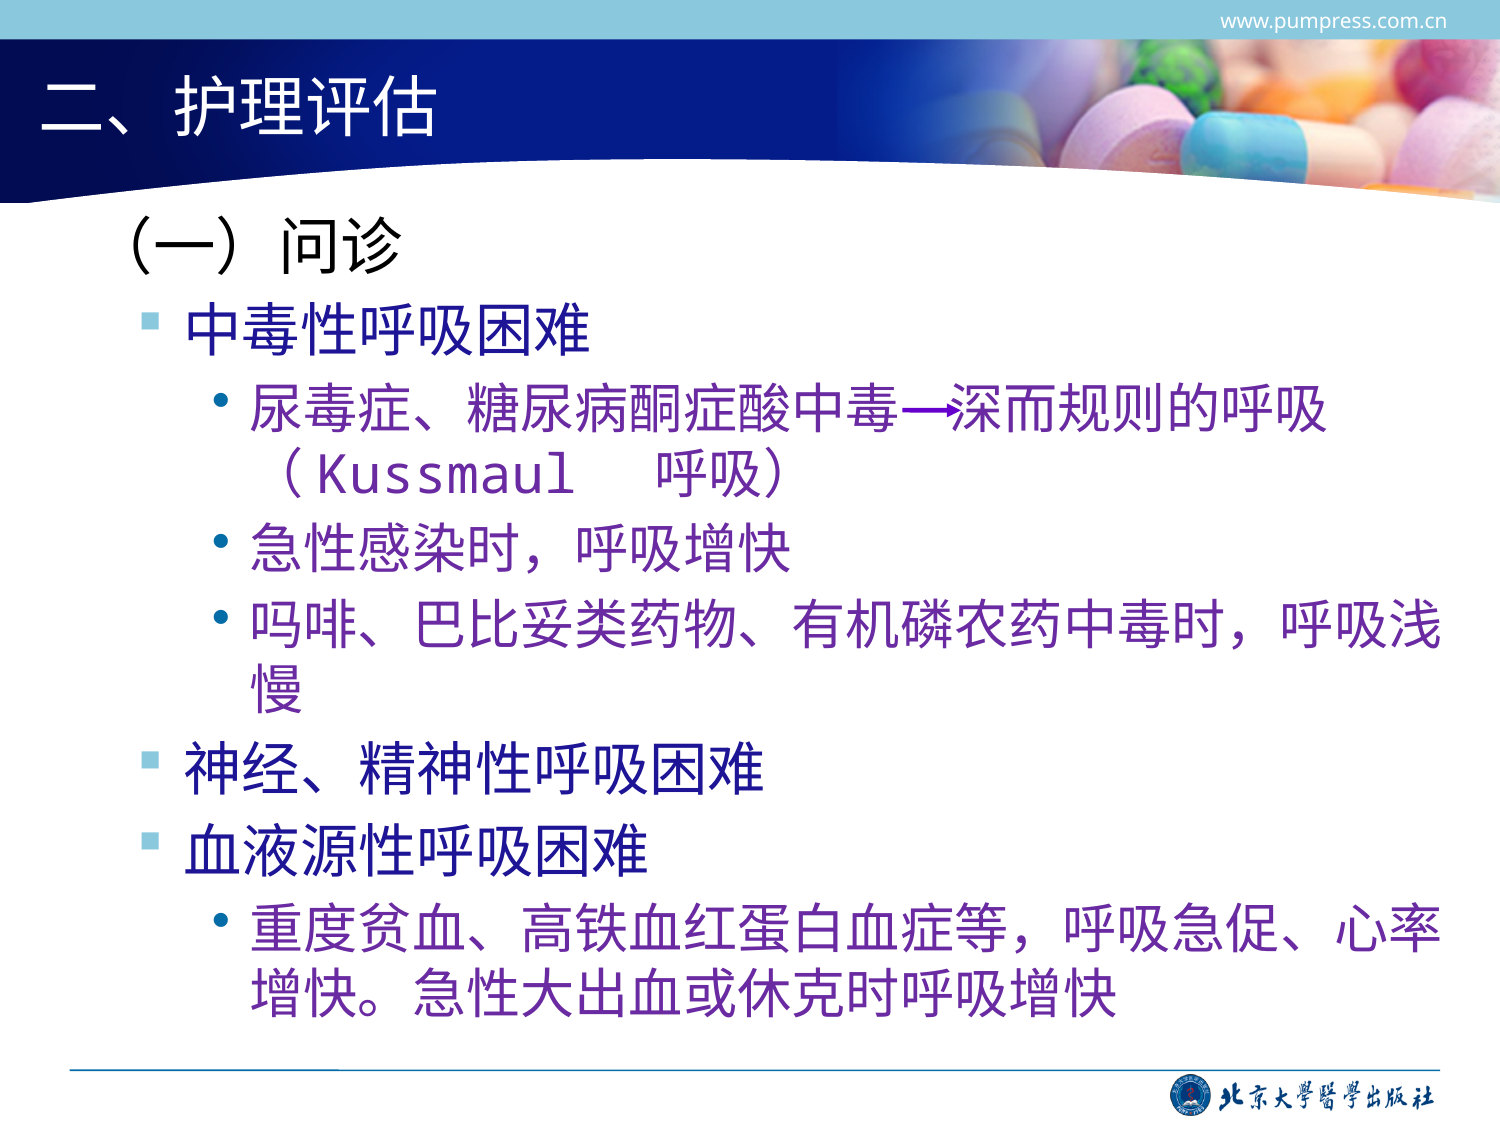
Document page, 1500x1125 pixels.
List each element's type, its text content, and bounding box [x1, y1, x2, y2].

title 二、护理评估 [23, 58, 1349, 152]
picture [0, 40, 1500, 203]
list （一）问诊 中毒性呼吸困难 尿毒症、糖尿病酮症酸中毒 深而规则的呼吸（Kussmaul 呼吸） 急性感染时，呼吸增快 吗啡、巴比妥类药物、有机磷农药中毒时，呼吸浅慢 神经、精神性呼吸困难 血液源性呼吸困难 重度贫血、高铁血红蛋白血症等，呼吸急促、心率增快。急性大出血或休克时呼吸增快 [46, 198, 1460, 1000]
slide_number www.pumpress.com.cn [1024, 0, 1463, 38]
picture [1170, 1074, 1436, 1118]
